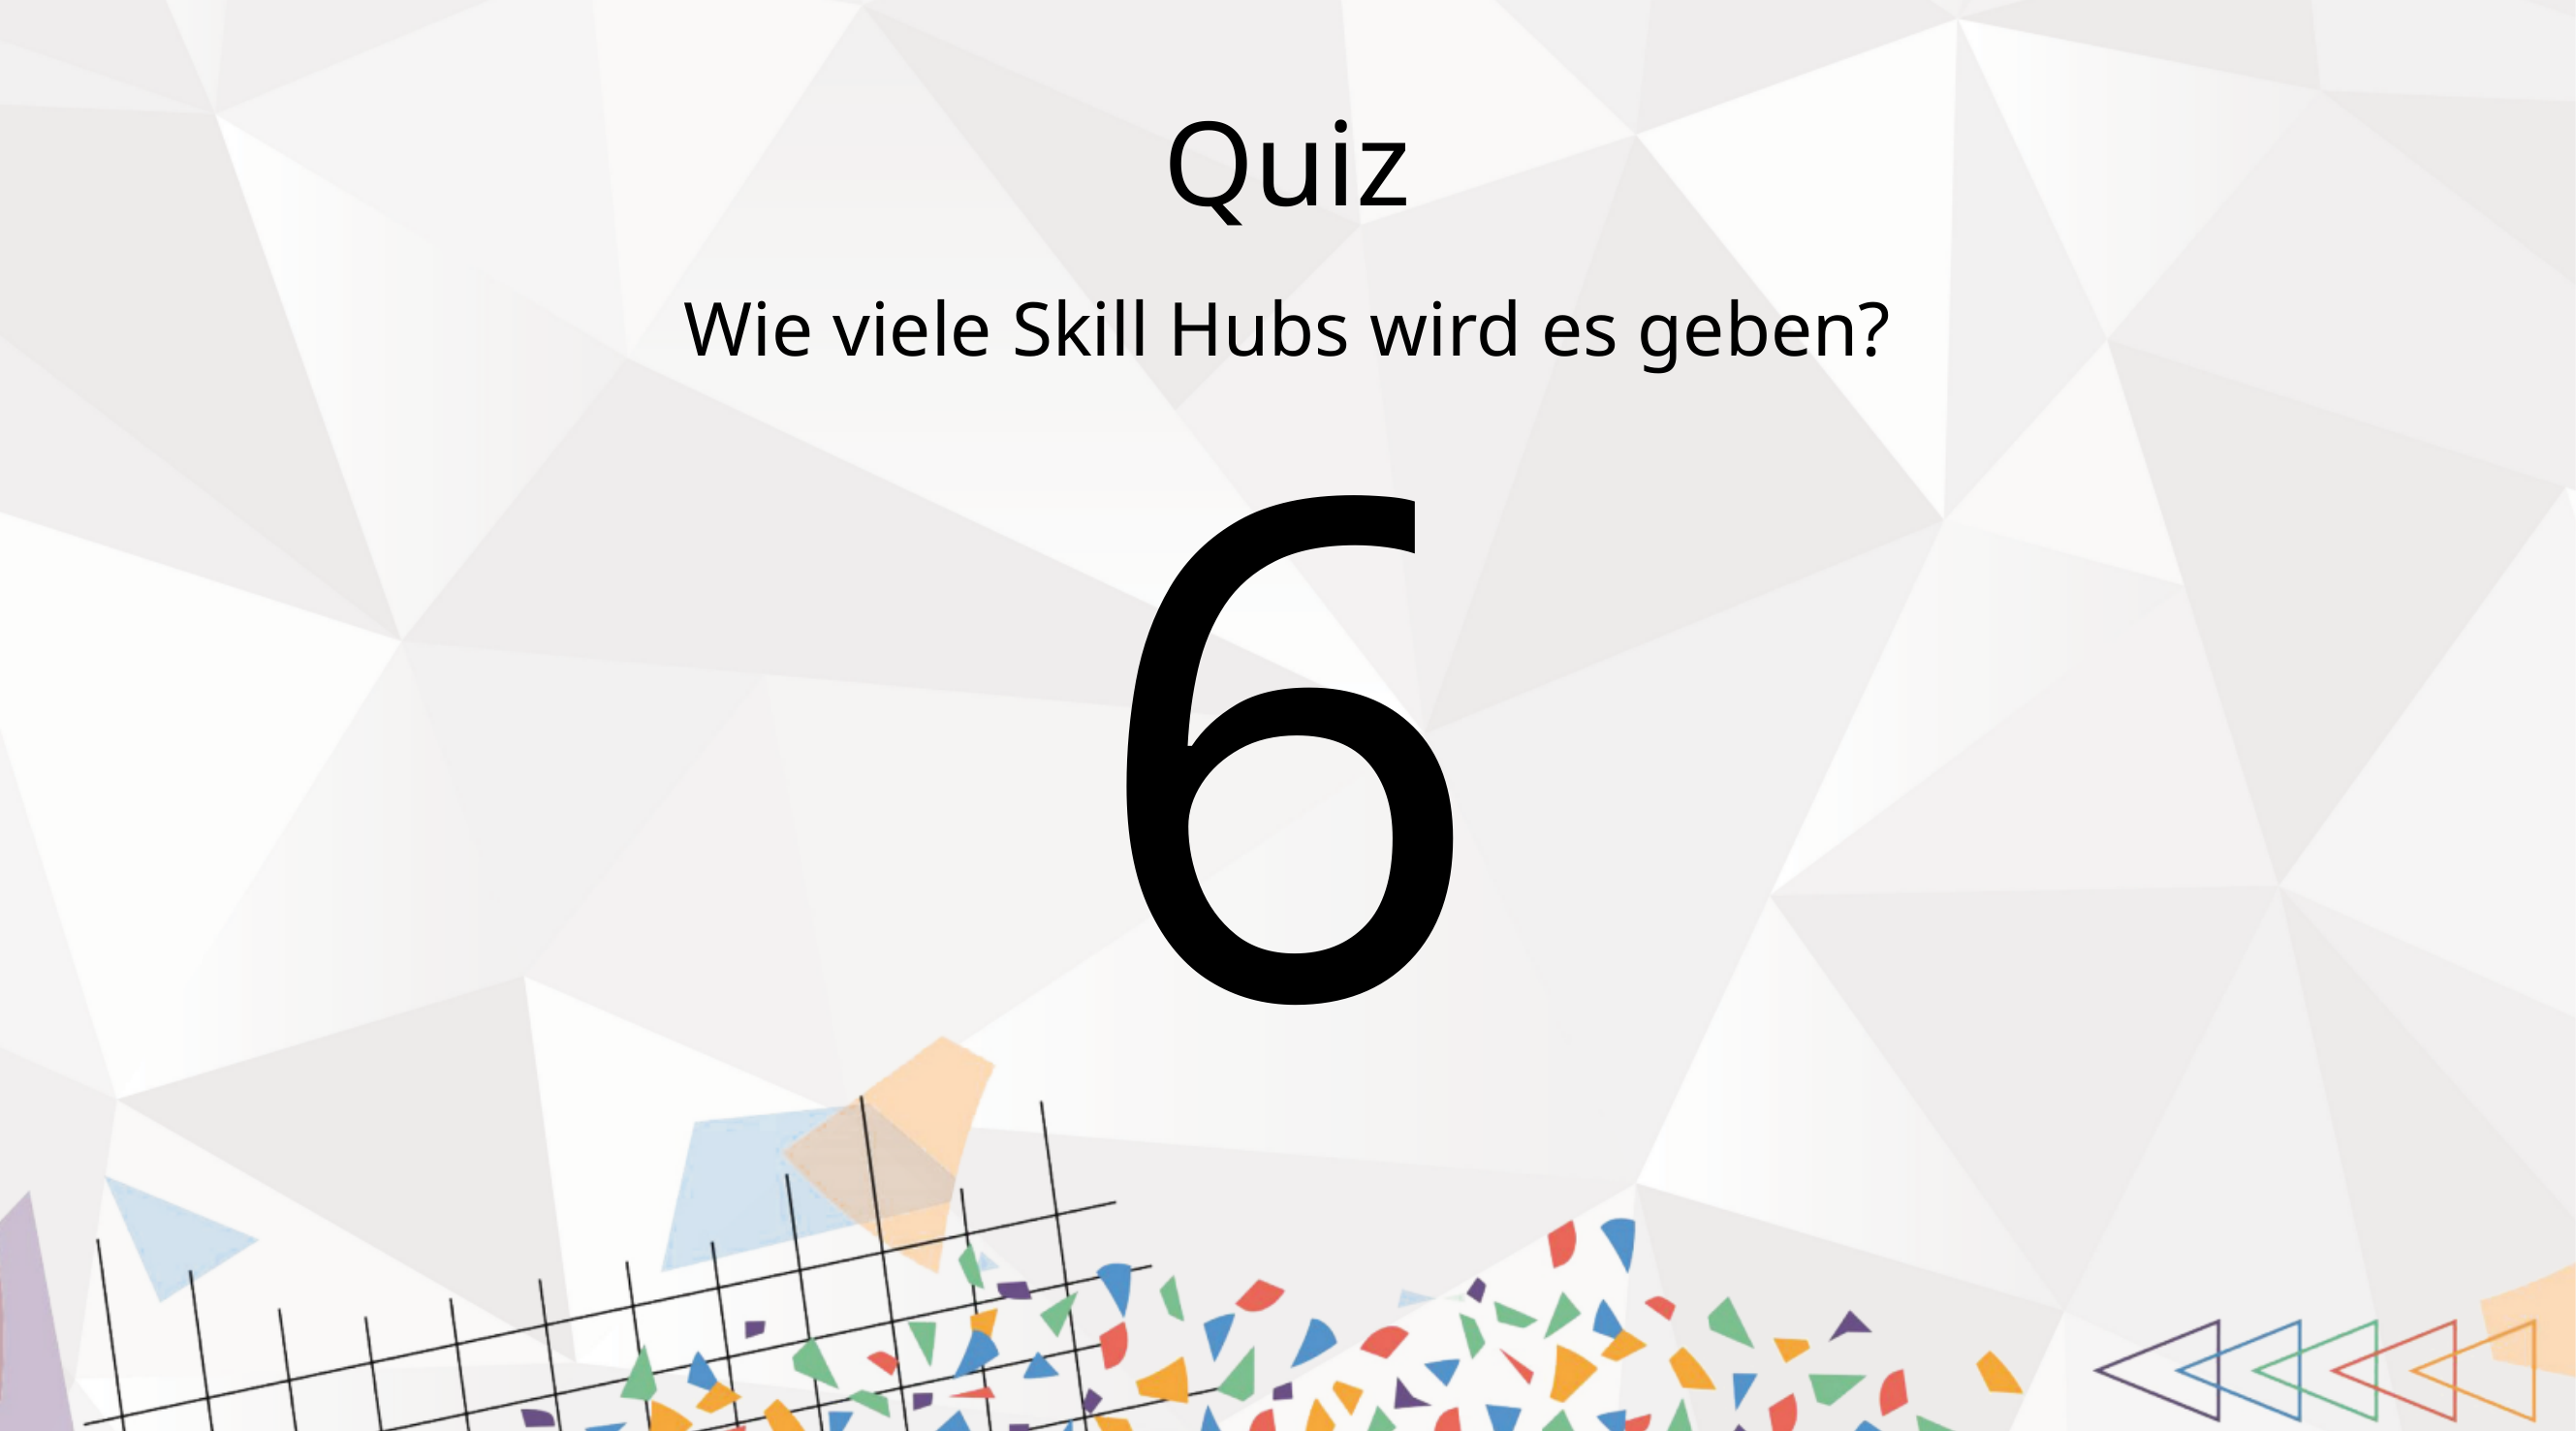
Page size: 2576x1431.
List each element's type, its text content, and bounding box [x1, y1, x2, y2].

title Quiz [176, 76, 2399, 260]
list Wie viele Skill Hubs wird es geben? 6 [176, 284, 2399, 1289]
